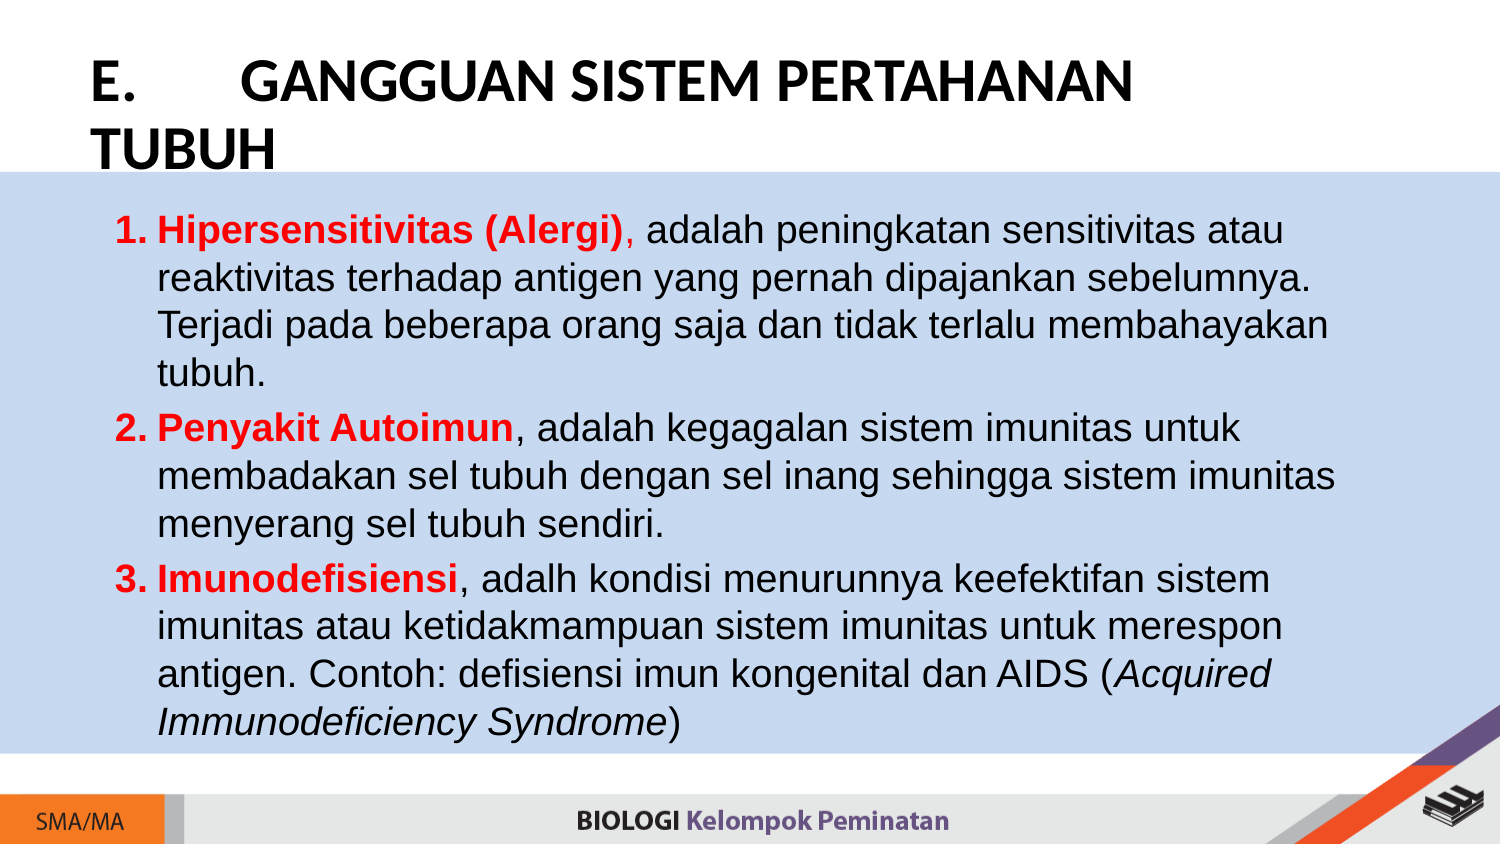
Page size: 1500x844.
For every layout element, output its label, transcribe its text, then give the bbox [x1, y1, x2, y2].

picture [0, 705, 1500, 844]
text_box E. GANGGUAN SISTEM PERTAHANAN TUBUH [75, 70, 1413, 160]
text_box [0, 170, 1500, 705]
text_box Hipersensitivitas (Alergi), adalah peningkatan sensitivitas atau reaktivitas terhadap antigen yang pernah dipajankan sebelumnya. Terjadi pada beberapa orang saja dan tidak terlalu membahayakan tubuh. Penyakit Autoimun, adalah kegagalan sistem imunitas untuk membadakan sel tubuh dengan sel inang sehingga sistem imunitas menyerang sel tubuh sendiri. Imunodefisiensi, adalh kondisi menurunnya keefektifan sistem imunitas atau ketidakmampuan sistem imunitas untuk merespon antigen. Contoh: defisiensi imun kongenital dan AIDS (Acquired Immunodeficiency Syndrome) [100, 196, 1365, 704]
